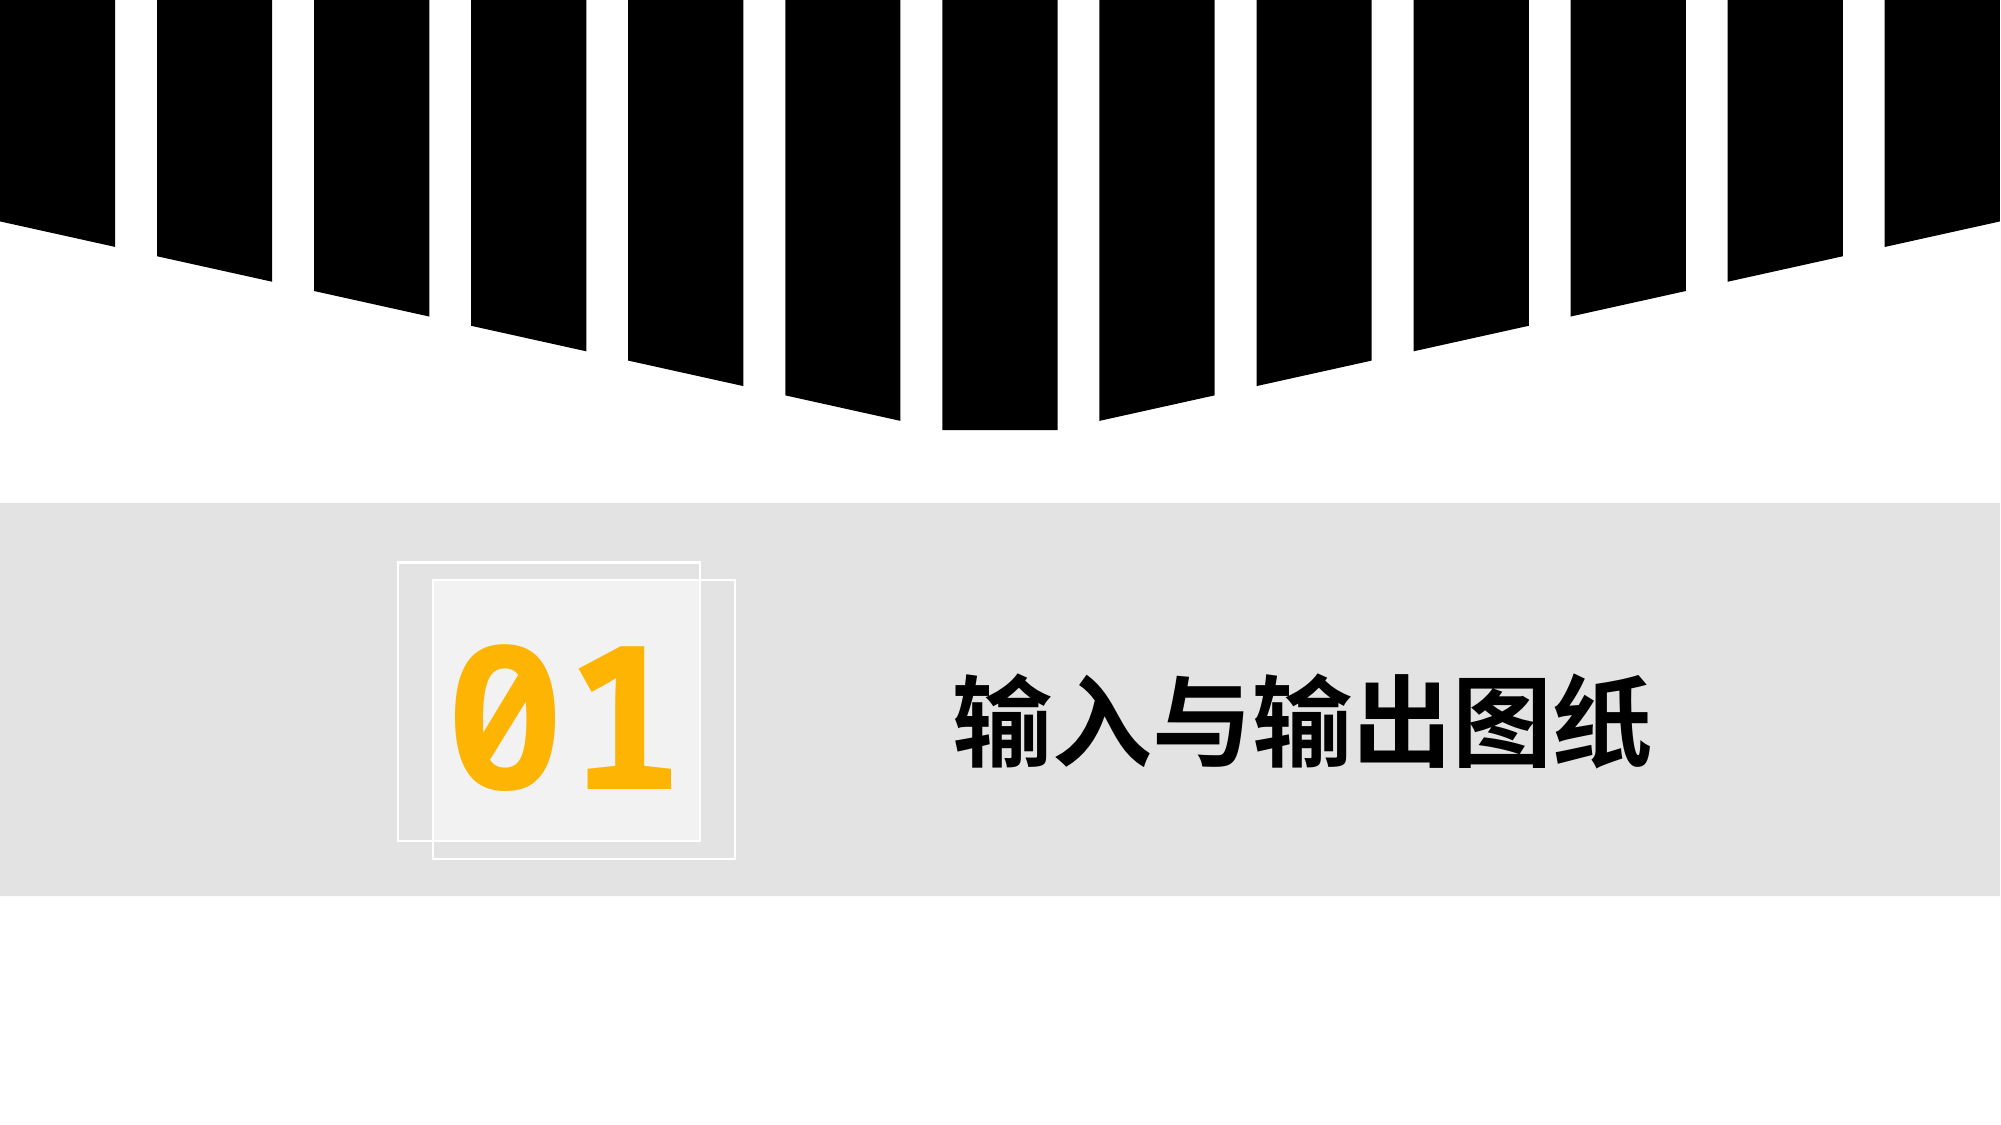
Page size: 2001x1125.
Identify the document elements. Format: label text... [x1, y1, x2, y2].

text_box 输入与输出图纸 [937, 651, 1668, 787]
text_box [397, 562, 736, 860]
